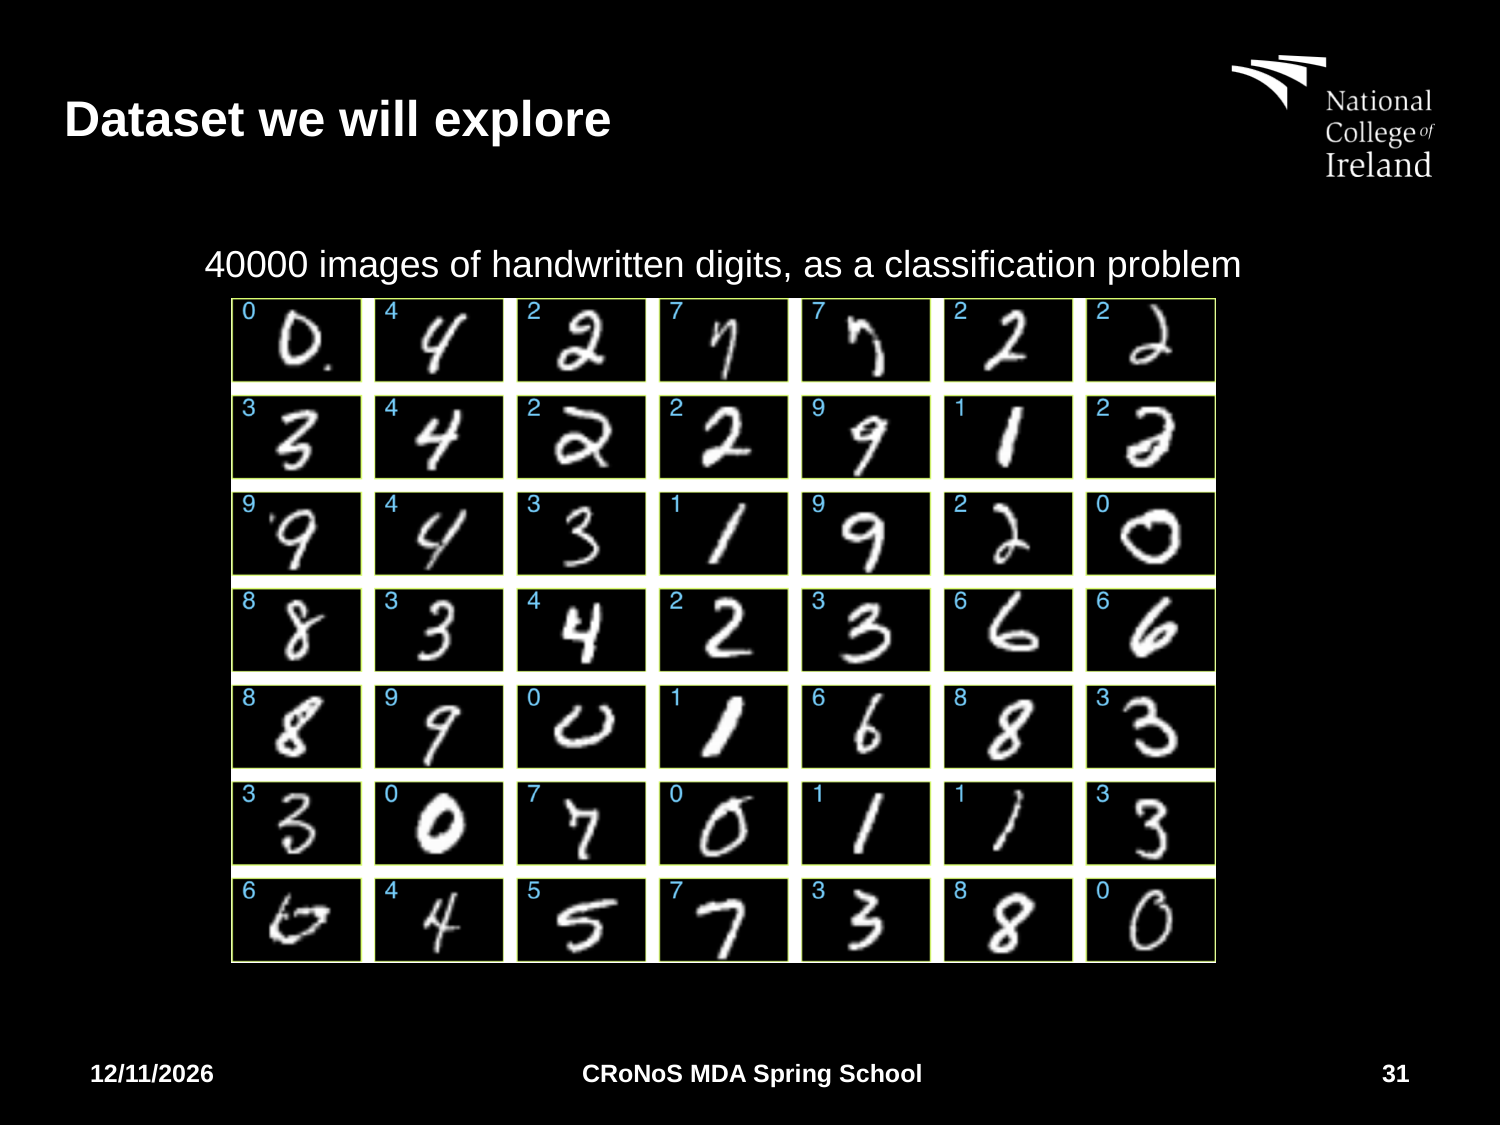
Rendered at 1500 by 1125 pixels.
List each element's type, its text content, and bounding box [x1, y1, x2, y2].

slide_number 31 [1074, 1042, 1425, 1103]
text_box 40000 images of handwritten digits, as a classification problem [189, 232, 1258, 293]
title Dataset we will explore [63, 54, 1199, 148]
footer CRoNoS MDA Spring School [458, 1042, 1047, 1103]
picture [1231, 54, 1436, 178]
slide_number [75, 1042, 425, 1103]
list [231, 298, 1217, 963]
